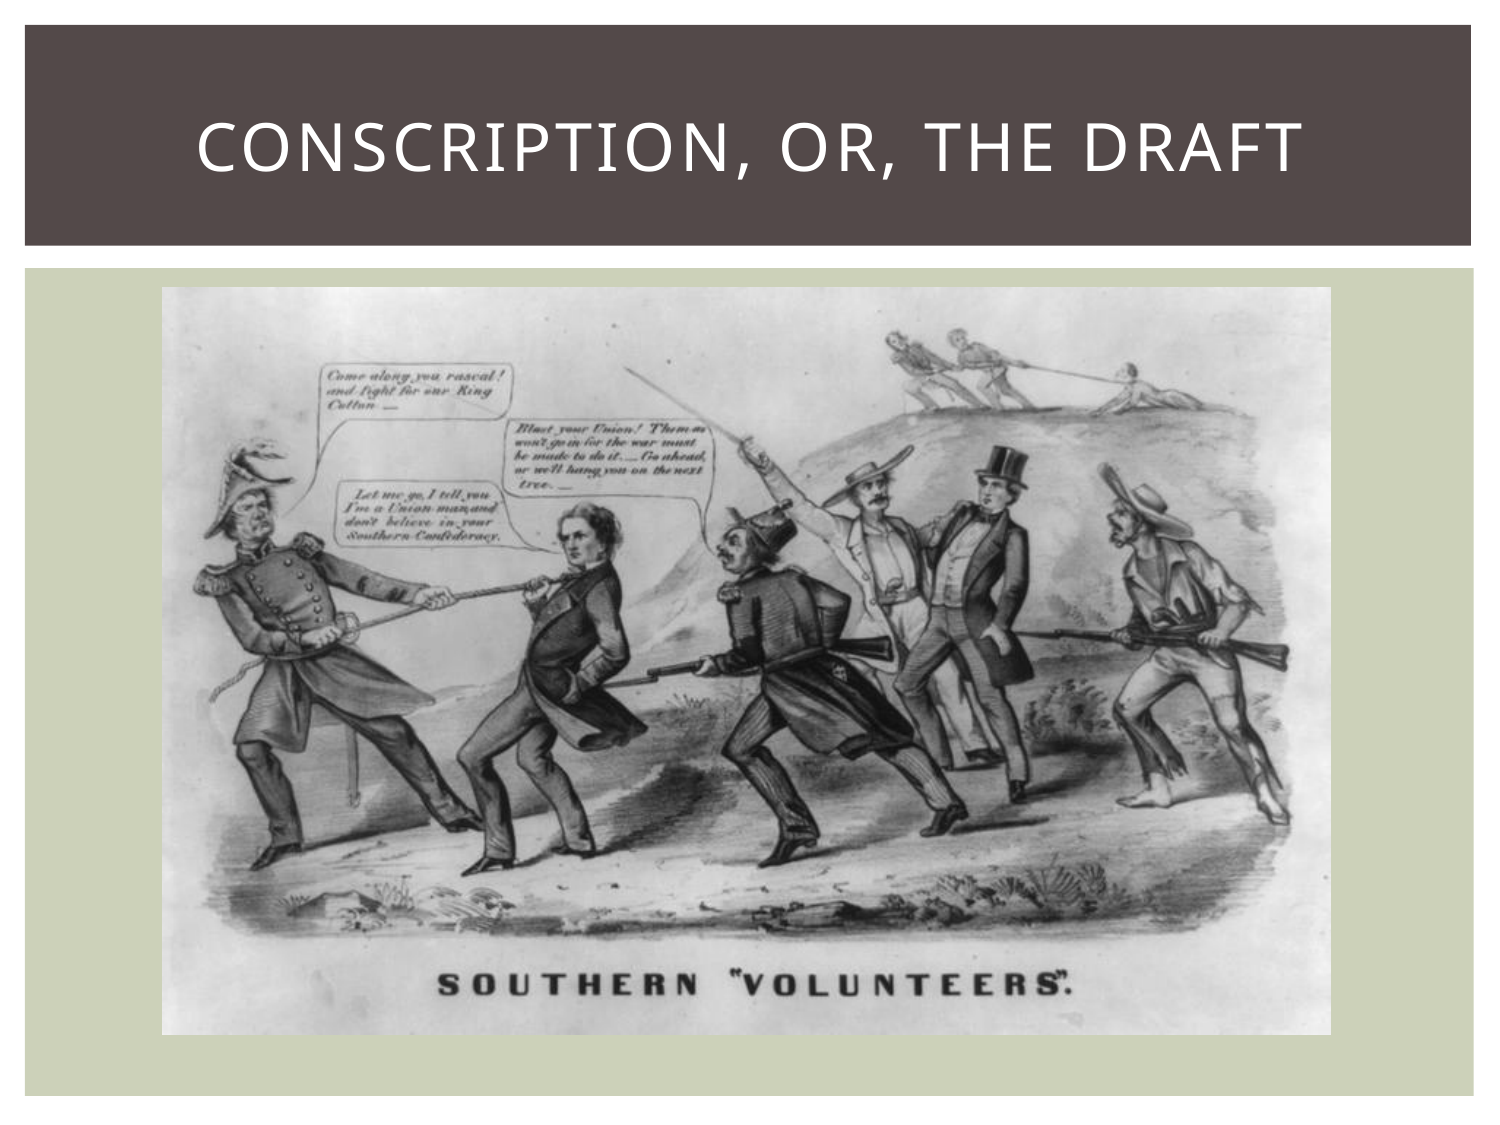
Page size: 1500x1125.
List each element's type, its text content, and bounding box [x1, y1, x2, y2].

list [162, 287, 1331, 1036]
title Conscription, or, The Draft [62, 58, 1438, 232]
